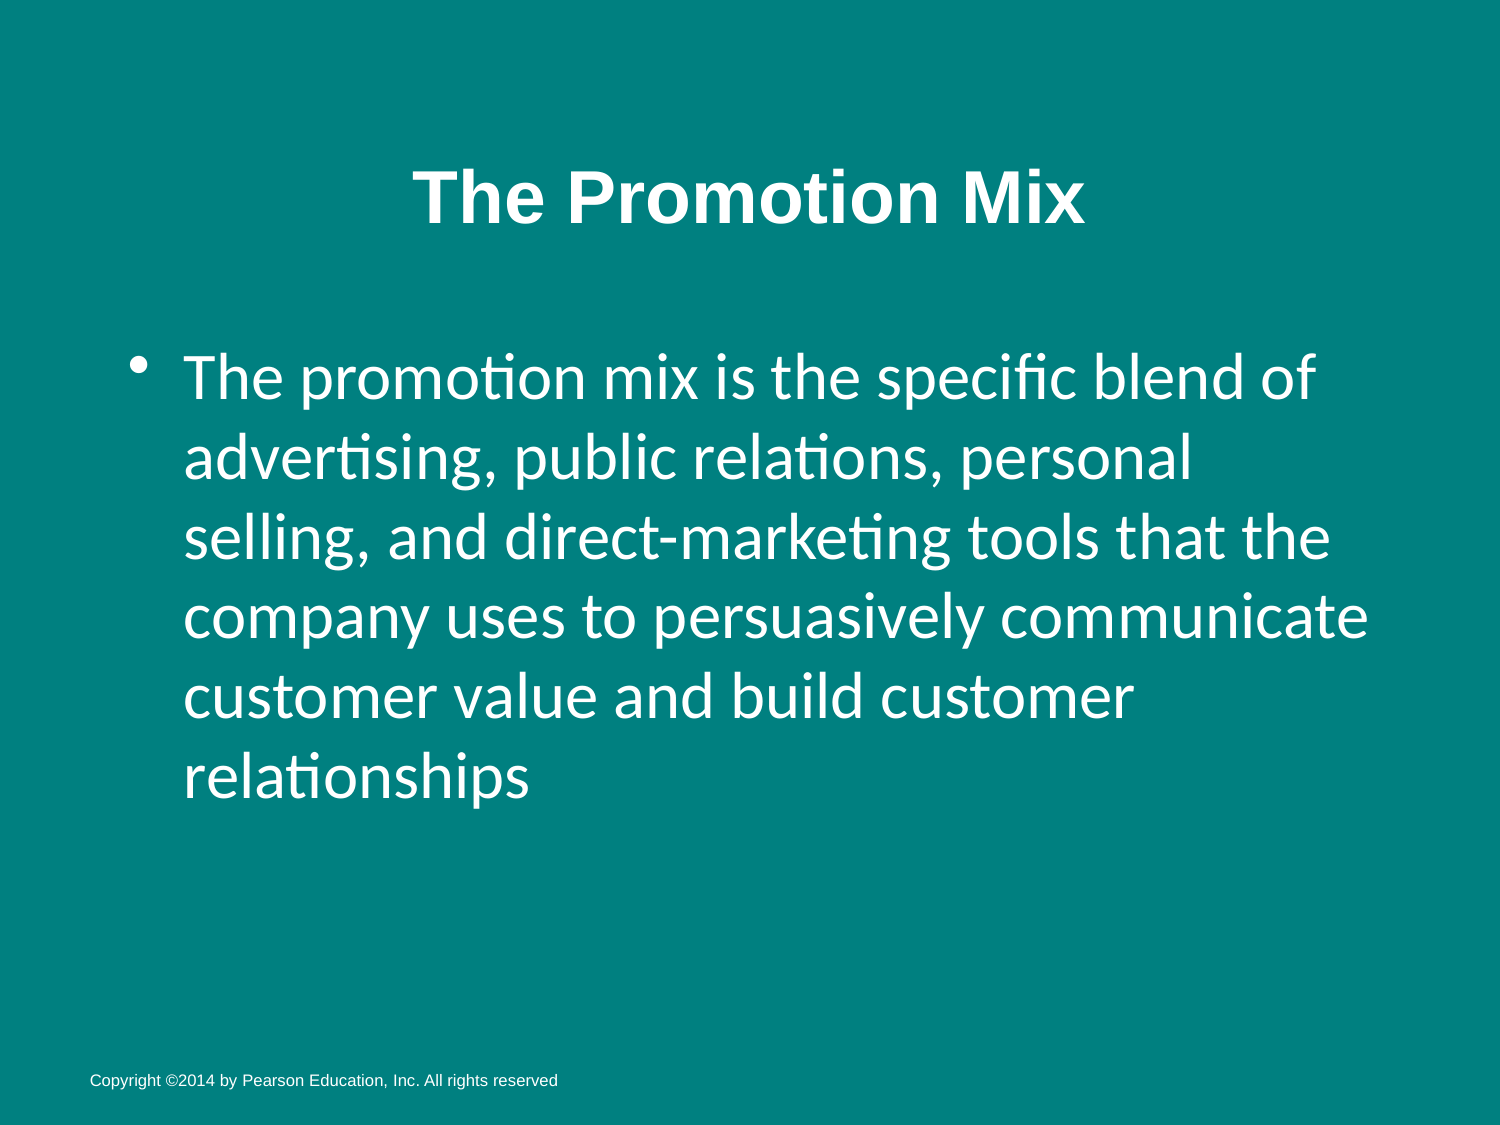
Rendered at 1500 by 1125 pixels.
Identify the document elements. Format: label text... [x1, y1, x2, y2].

title The Promotion Mix [112, 99, 1388, 288]
text_box Copyright ©2014 by Pearson Education, Inc. All rights reserved [74, 1062, 825, 1098]
list The promotion mix is the specific blend of advertising, public relations, personal selling, and direct-marketing tools that the company uses to persuasively communicate customer value and build customer relationships [112, 324, 1388, 1001]
